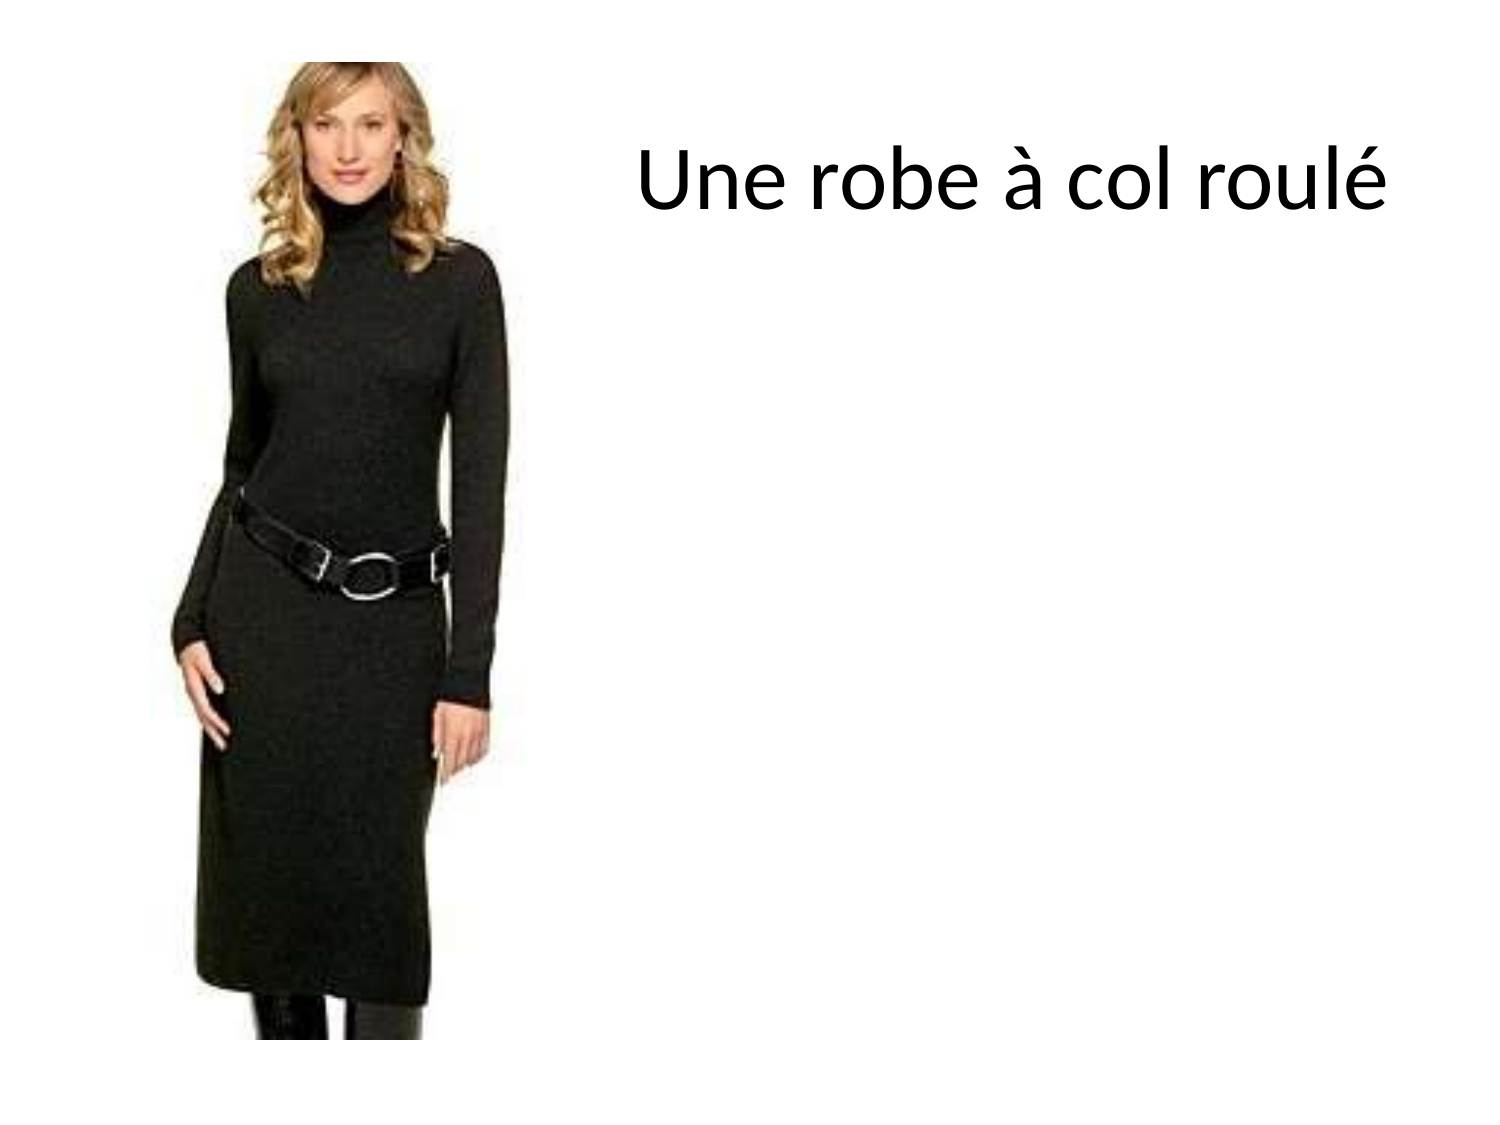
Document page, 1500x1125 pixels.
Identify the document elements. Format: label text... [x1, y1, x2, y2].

title Une robe à col roulé [600, 45, 1425, 300]
picture [124, 62, 551, 1041]
